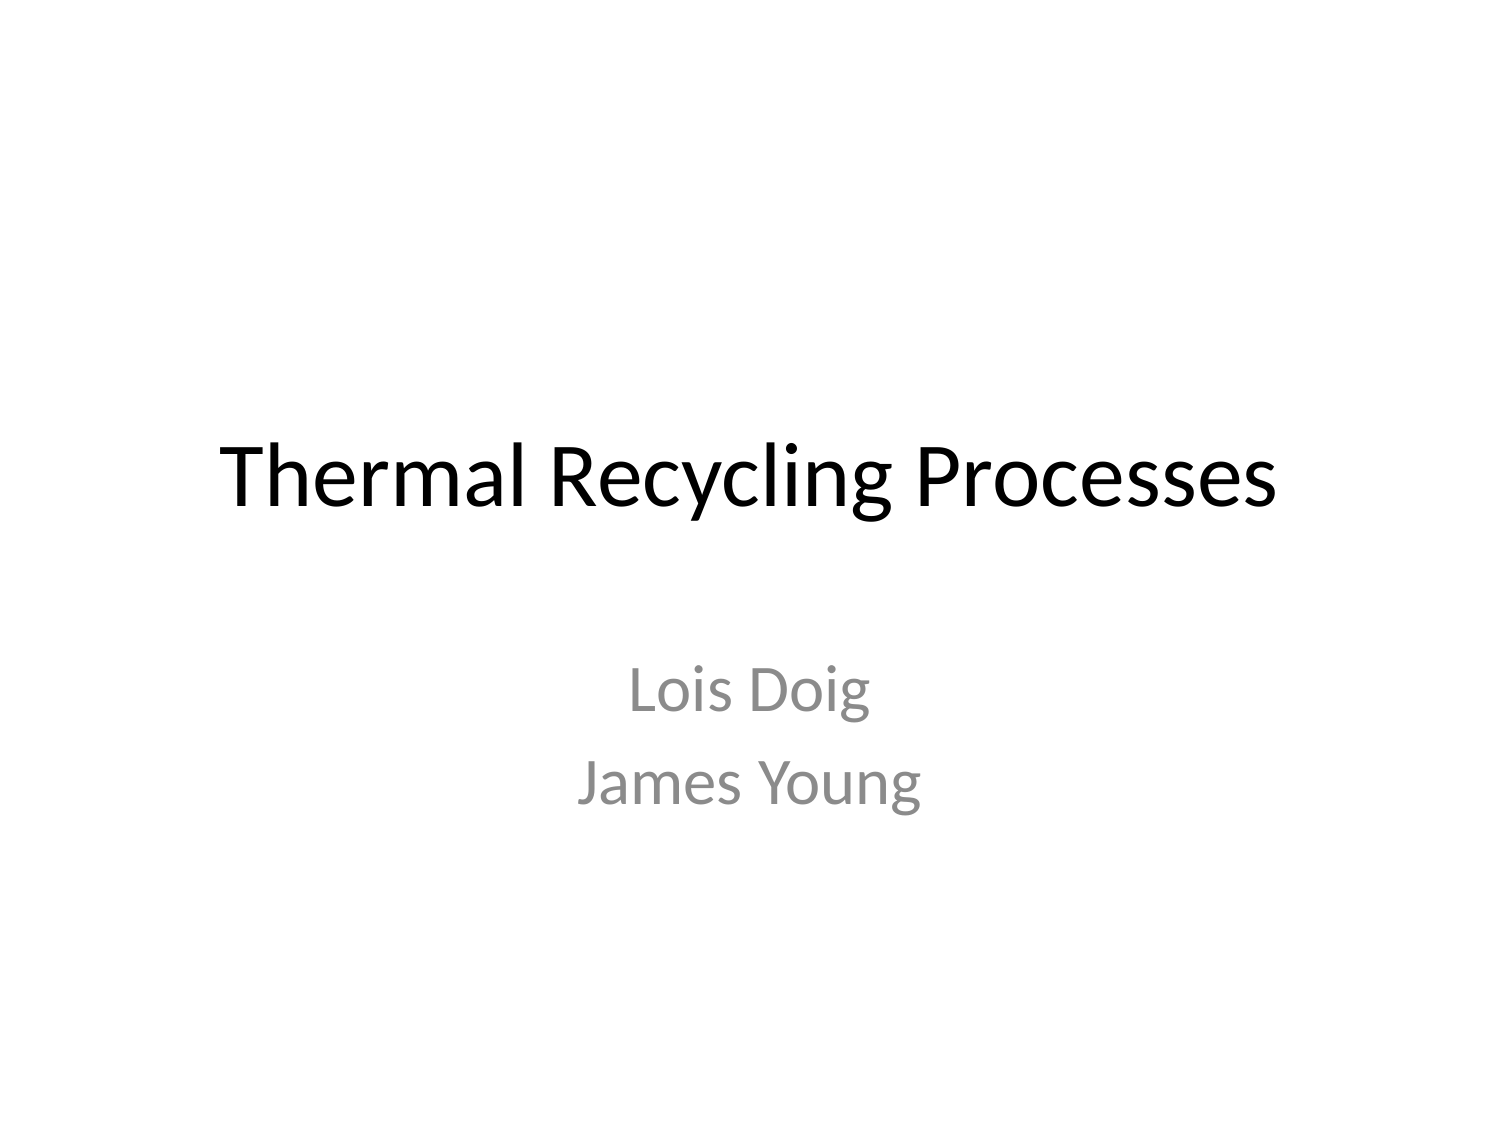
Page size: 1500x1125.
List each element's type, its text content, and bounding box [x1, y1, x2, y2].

title Thermal Recycling Processes [112, 349, 1388, 591]
subtitle Lois Doig James Young [225, 637, 1275, 925]
